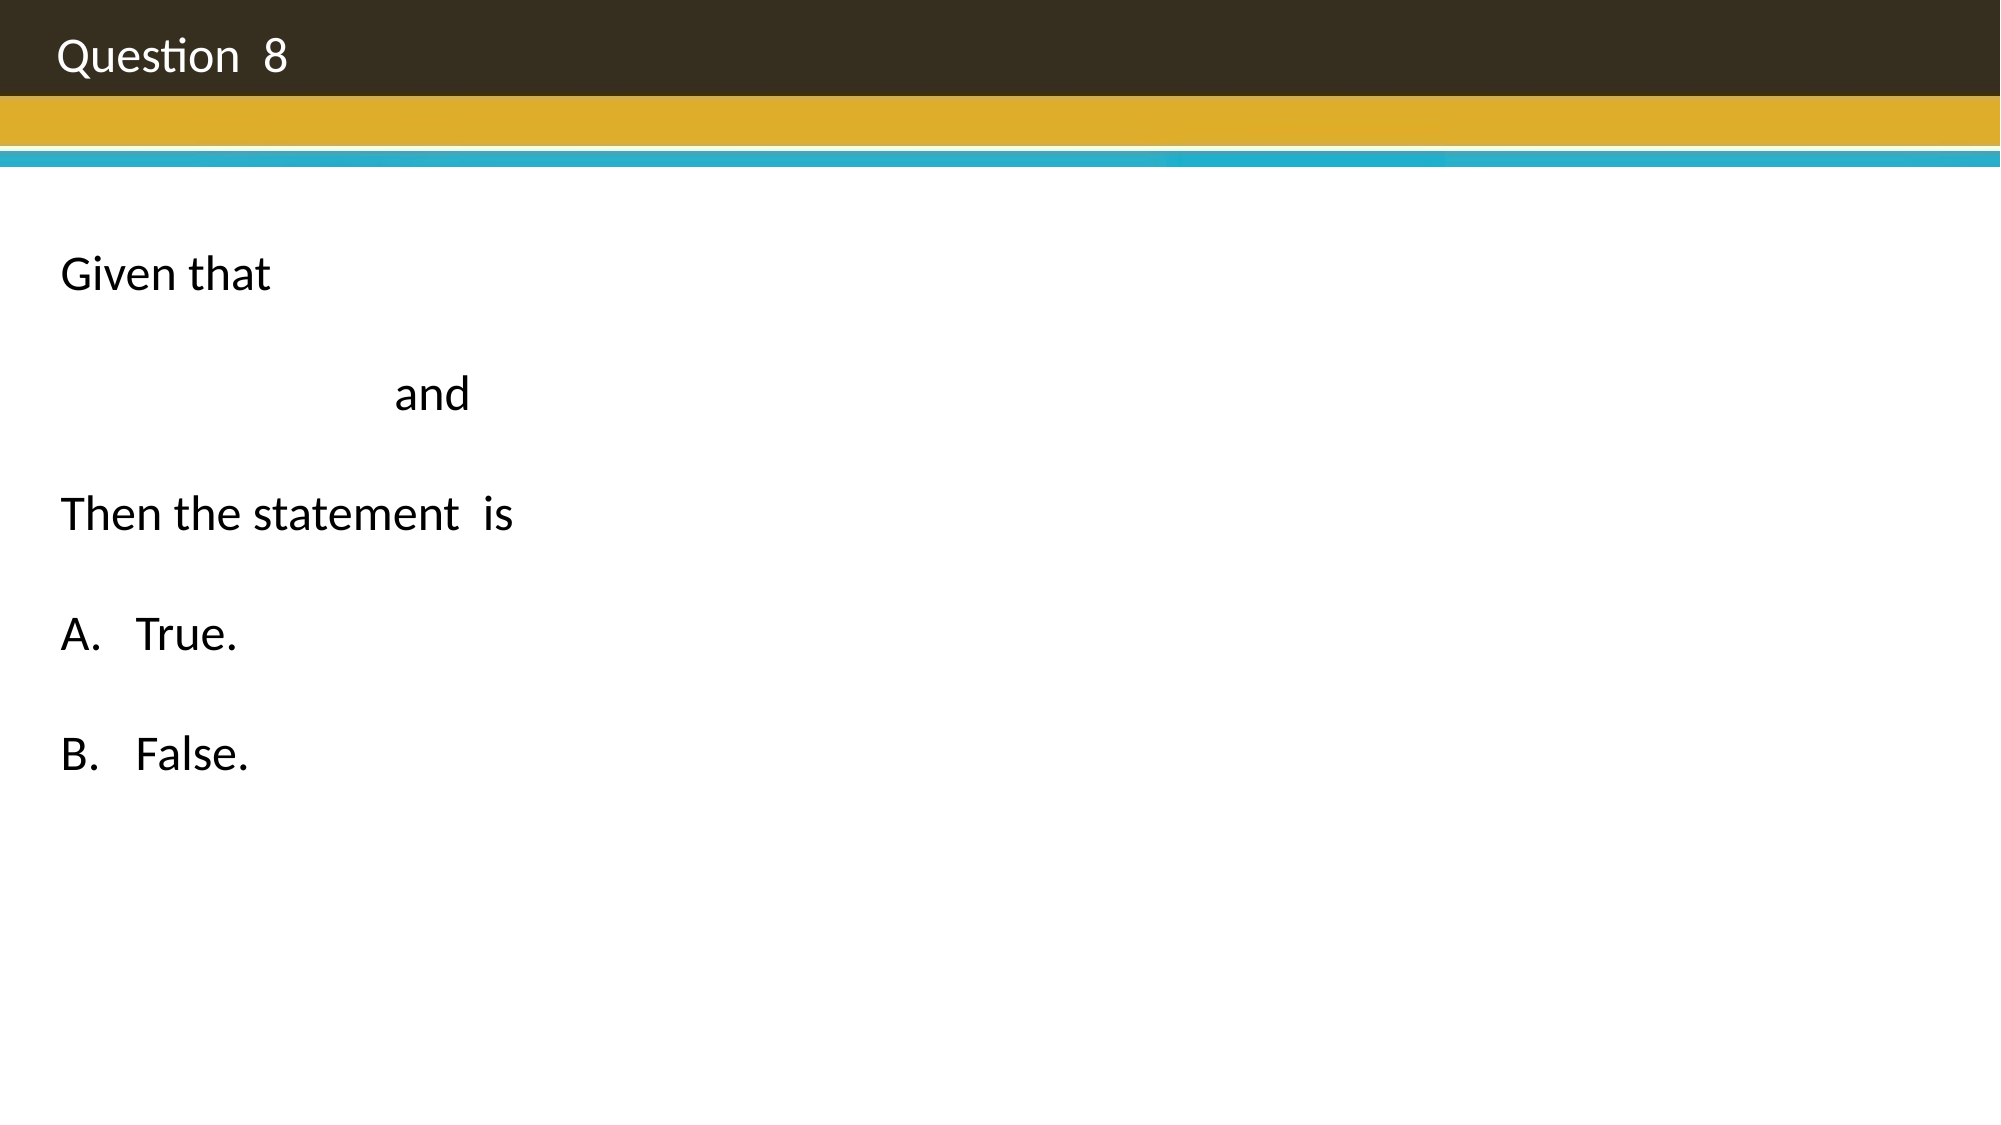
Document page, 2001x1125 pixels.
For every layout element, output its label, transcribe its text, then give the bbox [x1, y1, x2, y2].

picture [0, 0, 2000, 167]
text_box Question 8 [41, 14, 304, 90]
